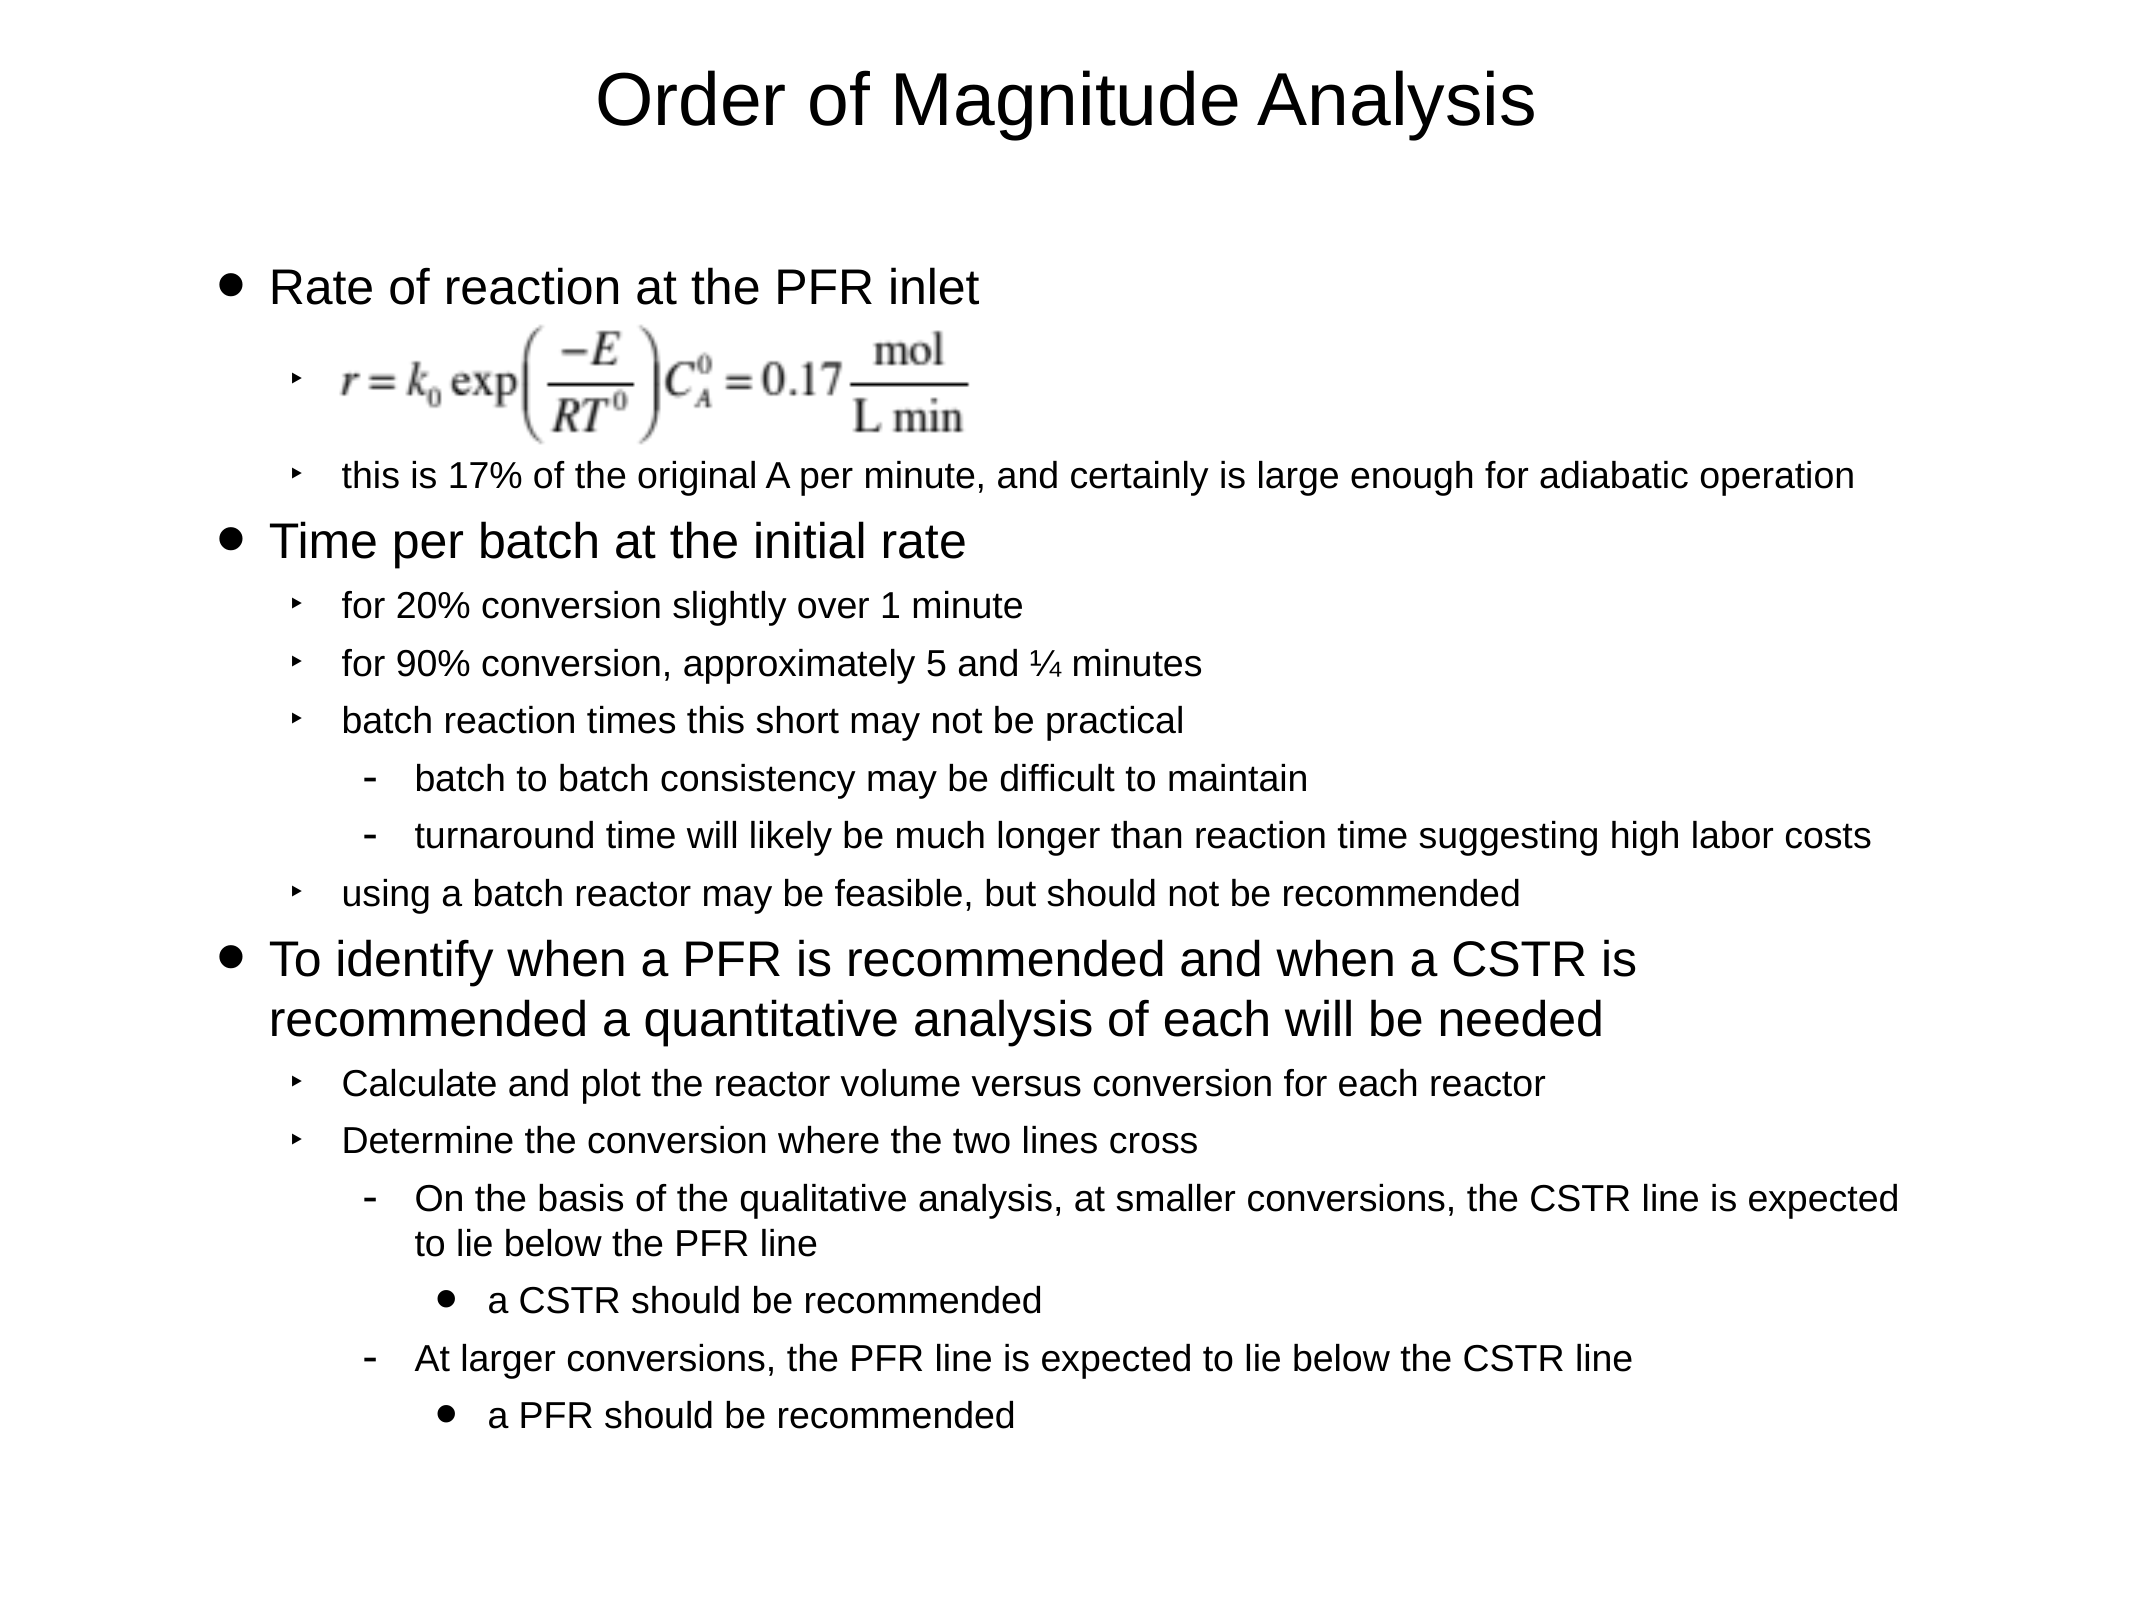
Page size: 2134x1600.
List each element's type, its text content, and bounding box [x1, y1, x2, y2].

title Order of Magnitude Analysis [208, 41, 1925, 245]
list Rate of reaction at the PFR inlet this is 17% of the original A per minute, and certainly is large enough for adiabatic operation Time per batch at the initial rate for 20% conversion slightly over 1 minute for 90% conversion, approximately 5 and ¼ minutes batch reaction times this short may not be practical batch to batch consistency may be difficult to maintain turnaround time will likely be much longer than reaction time suggesting high labor costs using a batch reactor may be feasible, but should not be recommended To identify when a PFR is recommended and when a CSTR is recommended a quantitative analysis of each will be needed Calculate and plot the reactor volume versus conversion for each reactor Determine the conversion where the two lines cross On the basis of the qualitative analysis, at smaller conversions, the CSTR line is expected to lie below the PFR line a CSTR should be recommended At larger conversions, the PFR line is expected to lie below the CSTR line a PFR should be recommended [208, 245, 1925, 1463]
picture [335, 317, 976, 449]
